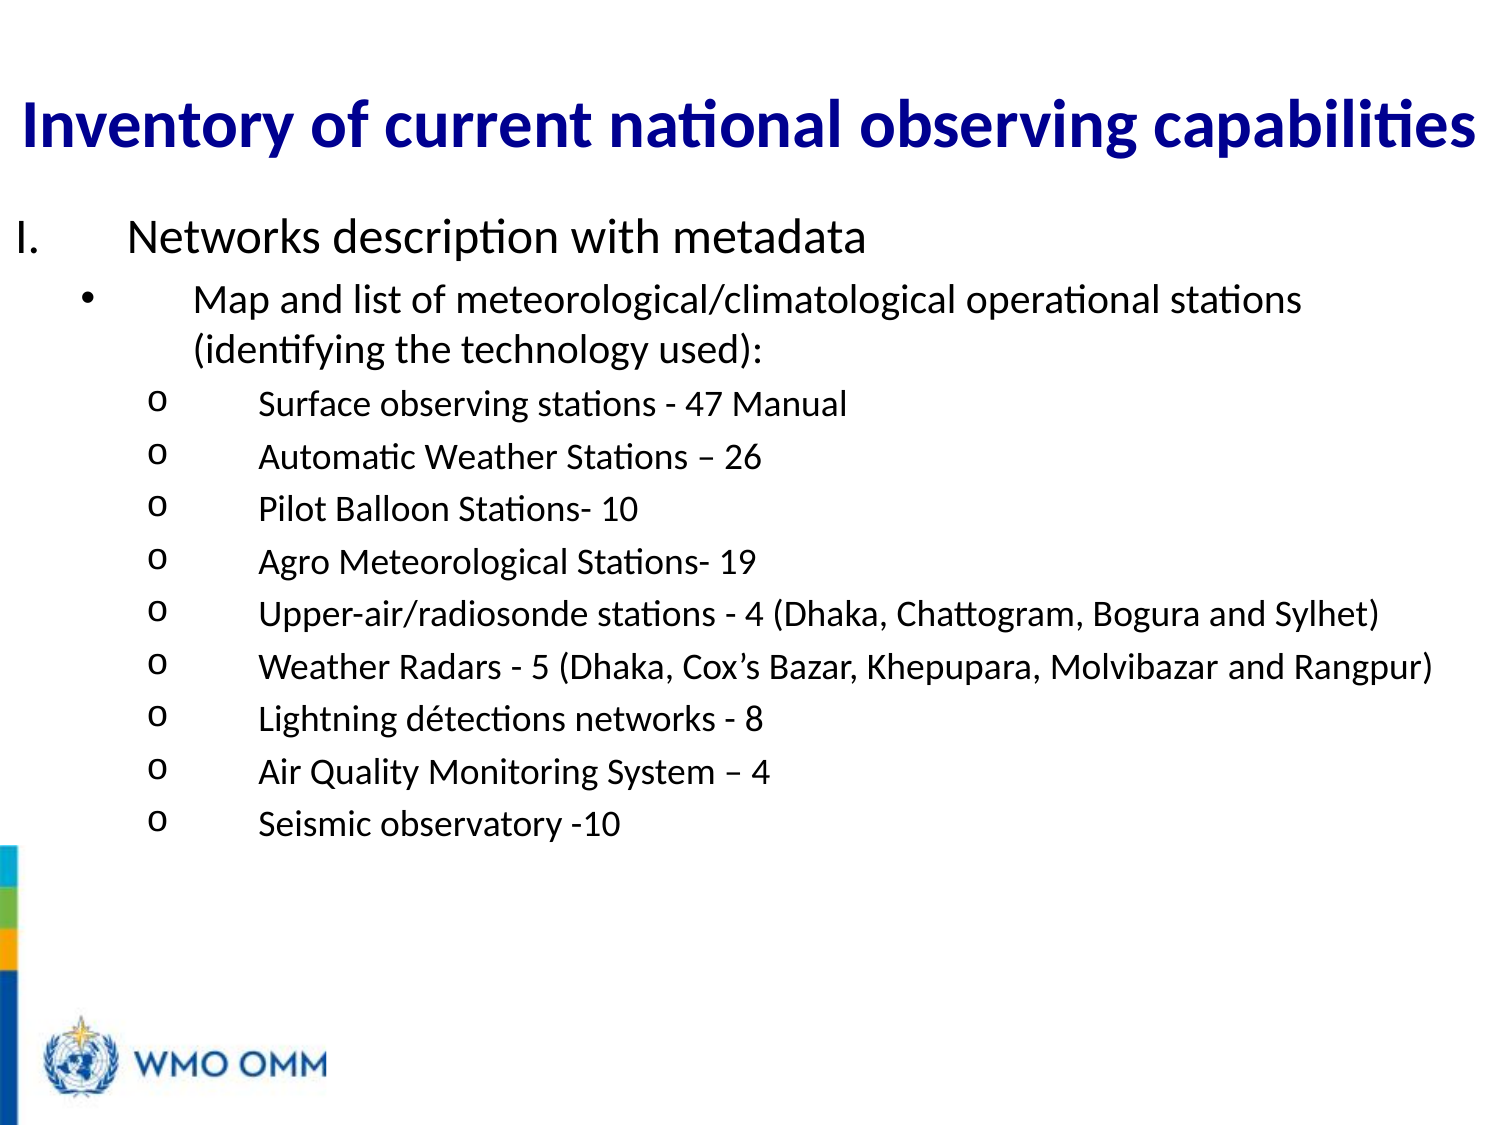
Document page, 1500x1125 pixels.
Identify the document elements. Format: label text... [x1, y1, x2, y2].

title Inventory of current national observing capabilities [0, 45, 1500, 195]
picture [0, 1005, 327, 1125]
list Networks description with metadata Map and list of meteorological/climatological operational stations (identifying the technology used): Surface observing stations - 47 Manual Automatic Weather Stations – 26 Pilot Balloon Stations- 10 Agro Meteorological Stations- 19 Upper-air/radiosonde stations - 4 (Dhaka, Chattogram, Bogura and Sylhet) Weather Radars - 5 (Dhaka, Cox’s Bazar, Khepupara, Molvibazar and Rangpur) Lightning détections networks - 8 Air Quality Monitoring System – 4 Seismic observatory -10 [0, 195, 1500, 1005]
